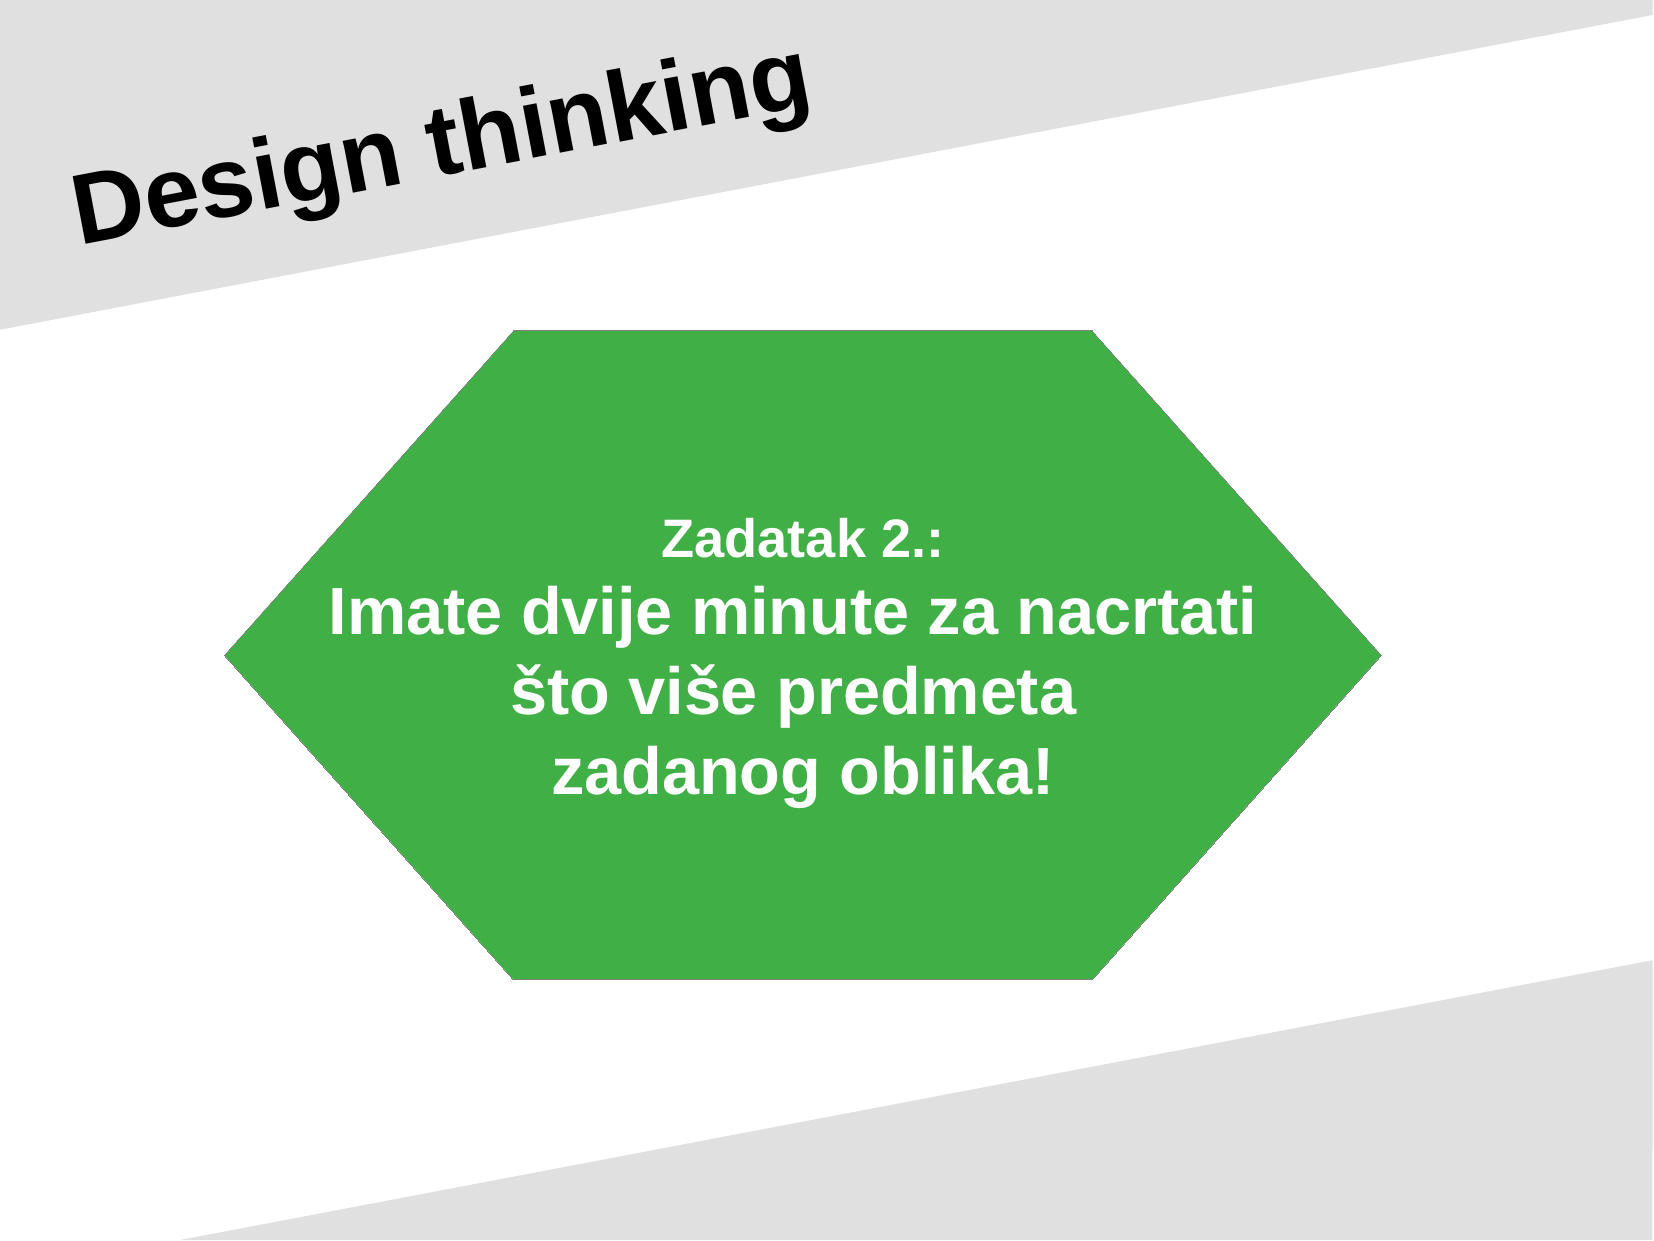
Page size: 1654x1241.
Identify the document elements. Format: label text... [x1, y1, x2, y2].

text_box Zadatak 2.: Imate dvije minute za nacrtati što više predmeta zadanog oblika! [224, 330, 1382, 980]
text_box [11, 105, 1499, 313]
text_box Design thinking [60, 0, 1469, 265]
